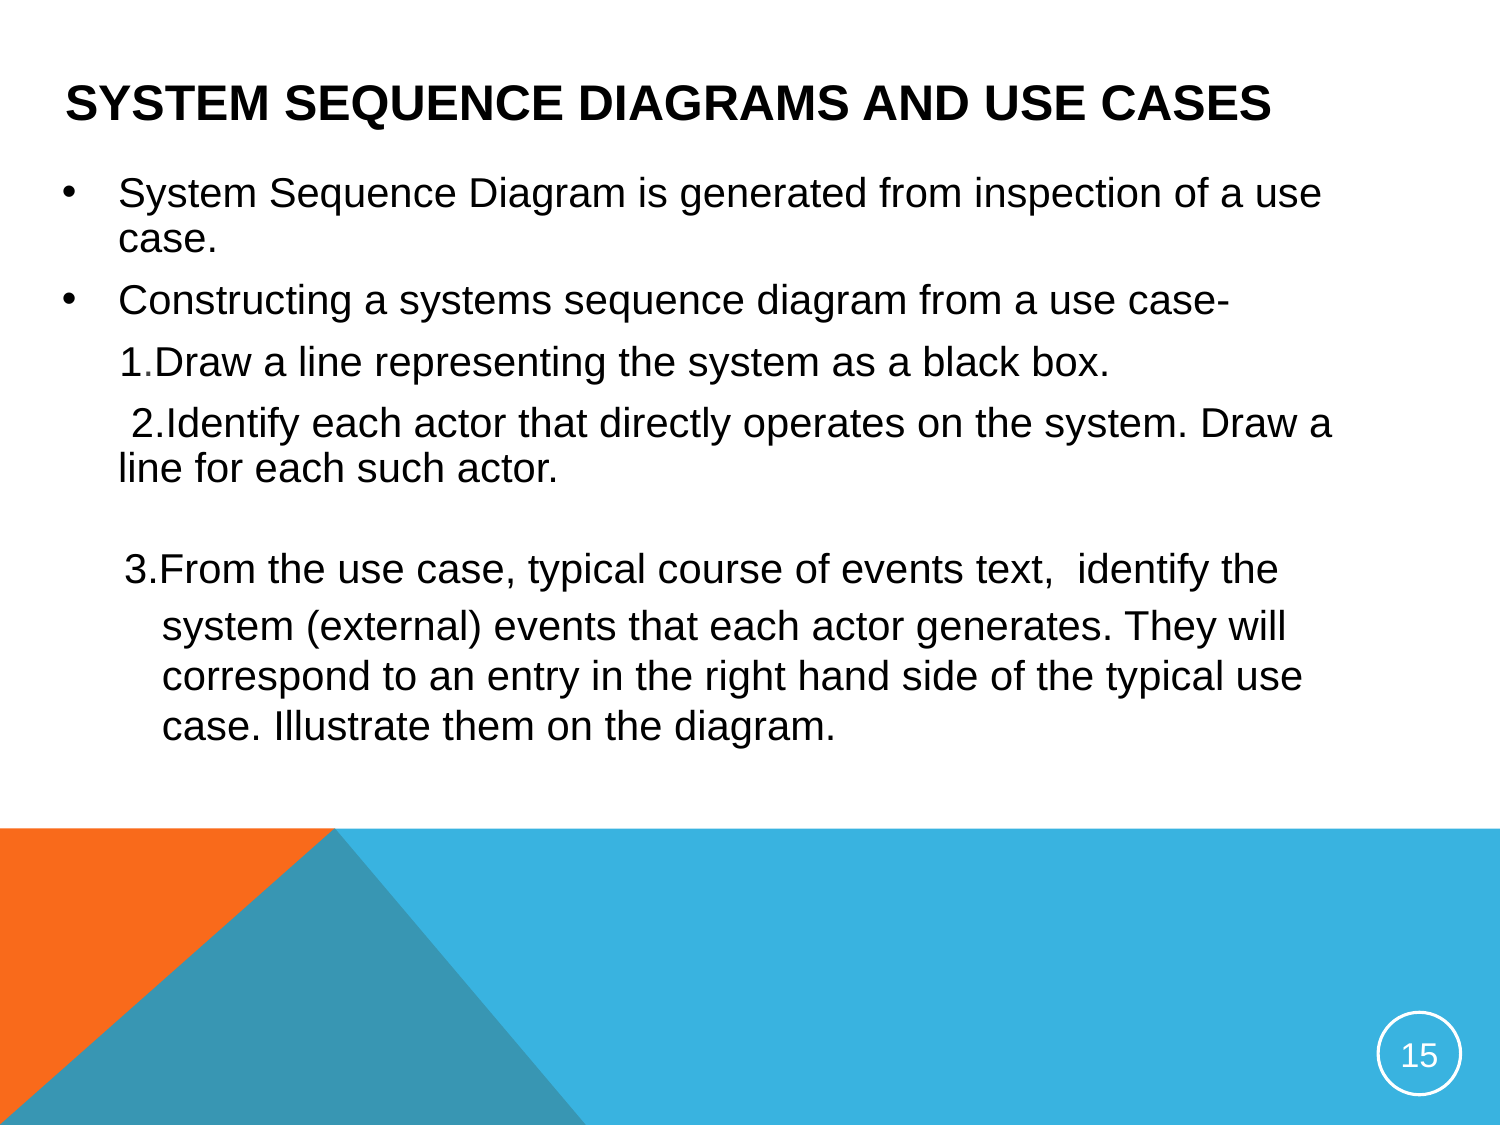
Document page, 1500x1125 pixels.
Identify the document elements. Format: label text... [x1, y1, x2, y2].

list System Sequence Diagram is generated from inspection of a use case. Constructing a systems sequence diagram from a use case- 1.Draw a line representing the system as a black box. 2.Identify each actor that directly operates on the system. Draw a line for each such actor. 3.From the use case, typical course of events text, identify the system (external) events that each actor generates. They will correspond to an entry in the right hand side of the typical use case. Illustrate them on the diagram. [46, 164, 1372, 844]
title System Sequence Diagrams and Use Cases [50, 0, 1360, 164]
slide_number 15 [1376, 1010, 1463, 1097]
